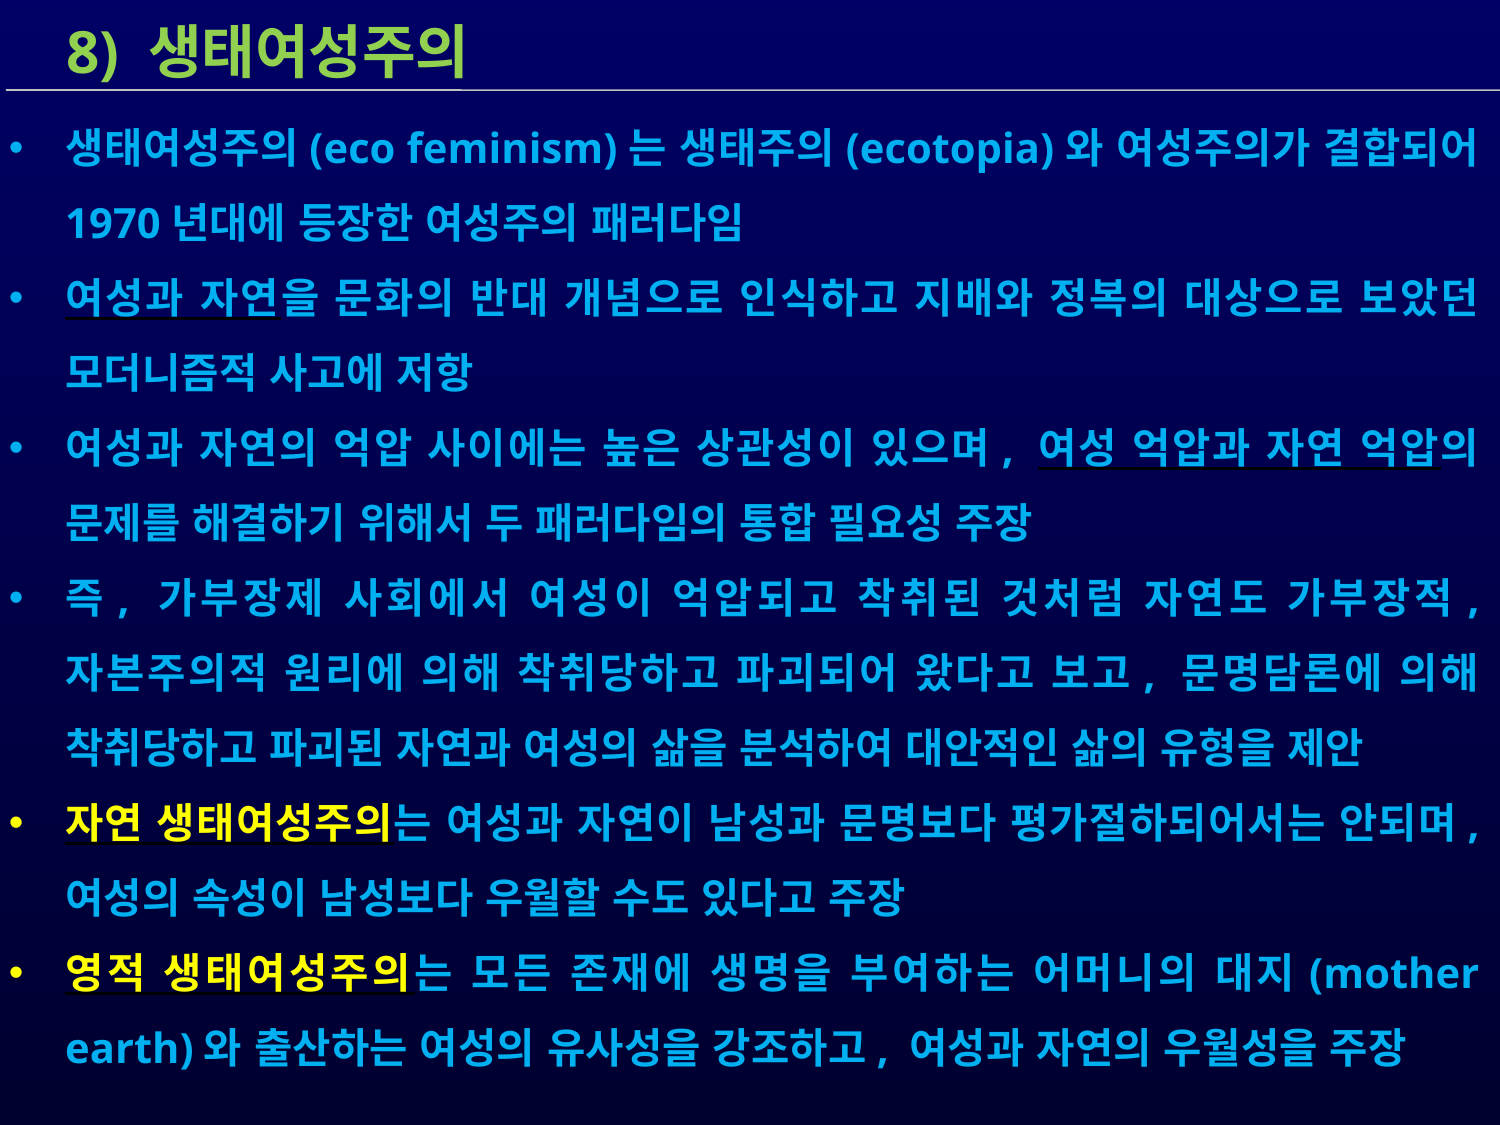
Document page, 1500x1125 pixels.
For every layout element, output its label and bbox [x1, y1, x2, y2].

text_box [0, 6, 1500, 1079]
